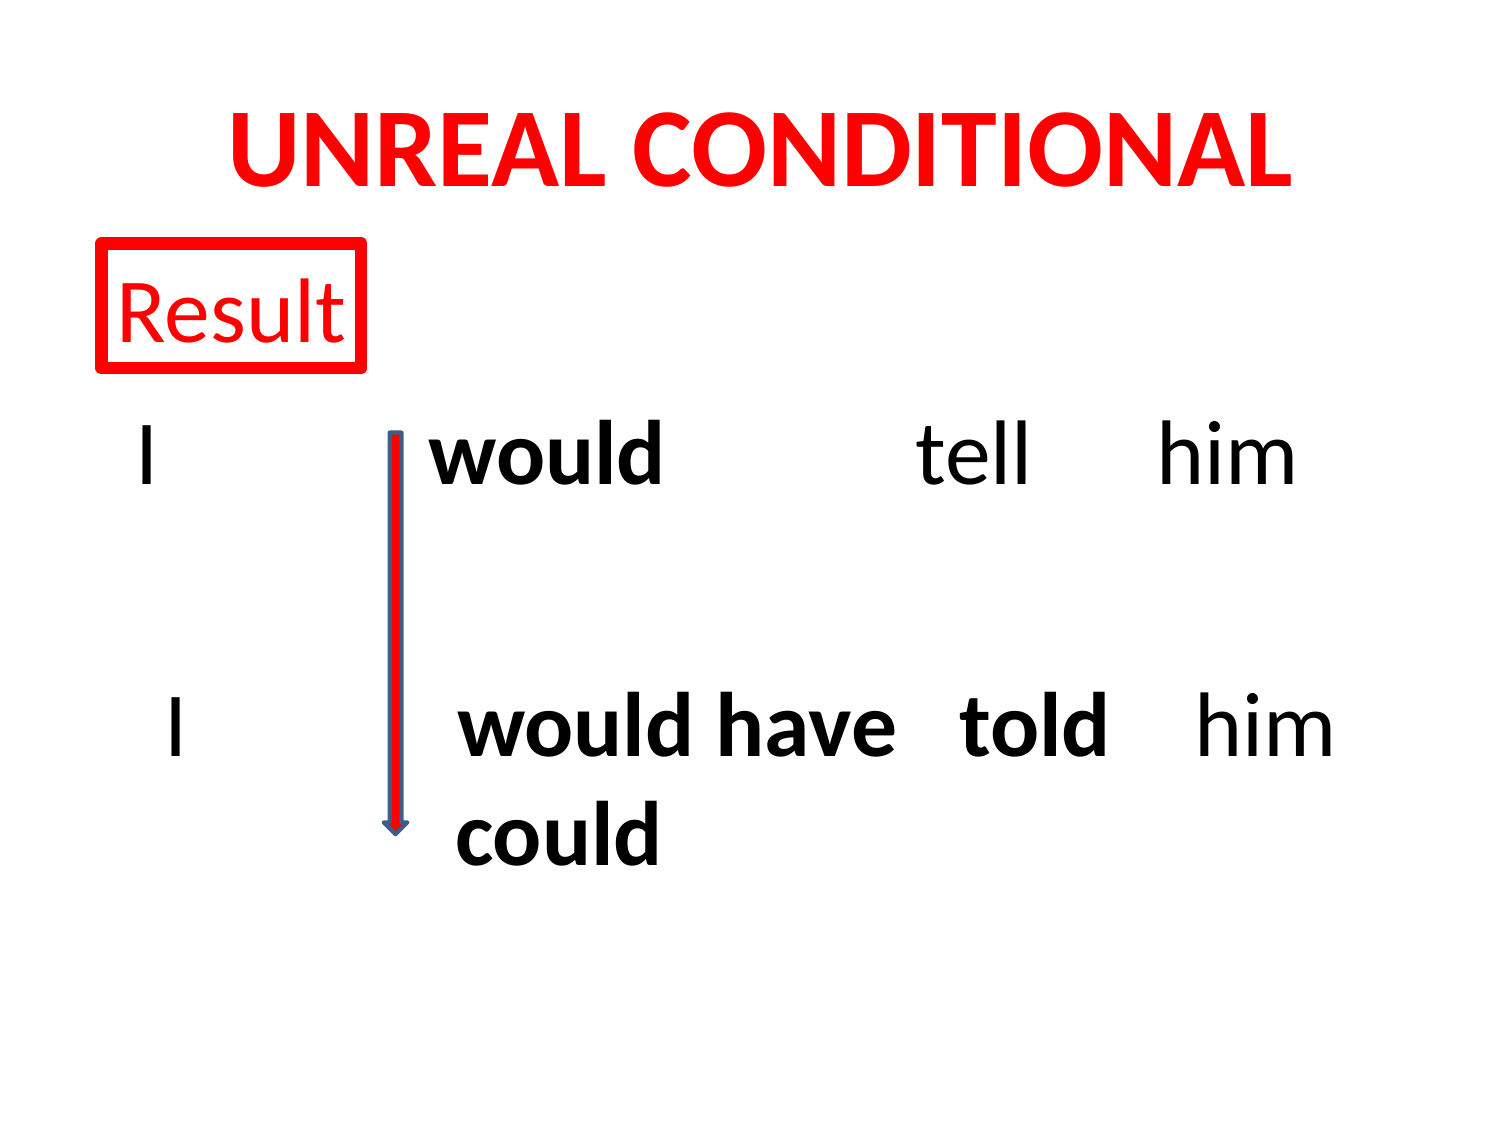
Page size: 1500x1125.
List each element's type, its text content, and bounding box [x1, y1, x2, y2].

text_box UNREAL CONDITIONAL [212, 66, 1310, 217]
text_box I would tell him [100, 385, 1341, 620]
text_box [381, 430, 410, 837]
text_box I would have told him could [149, 656, 1374, 892]
text_box Result [101, 243, 362, 369]
